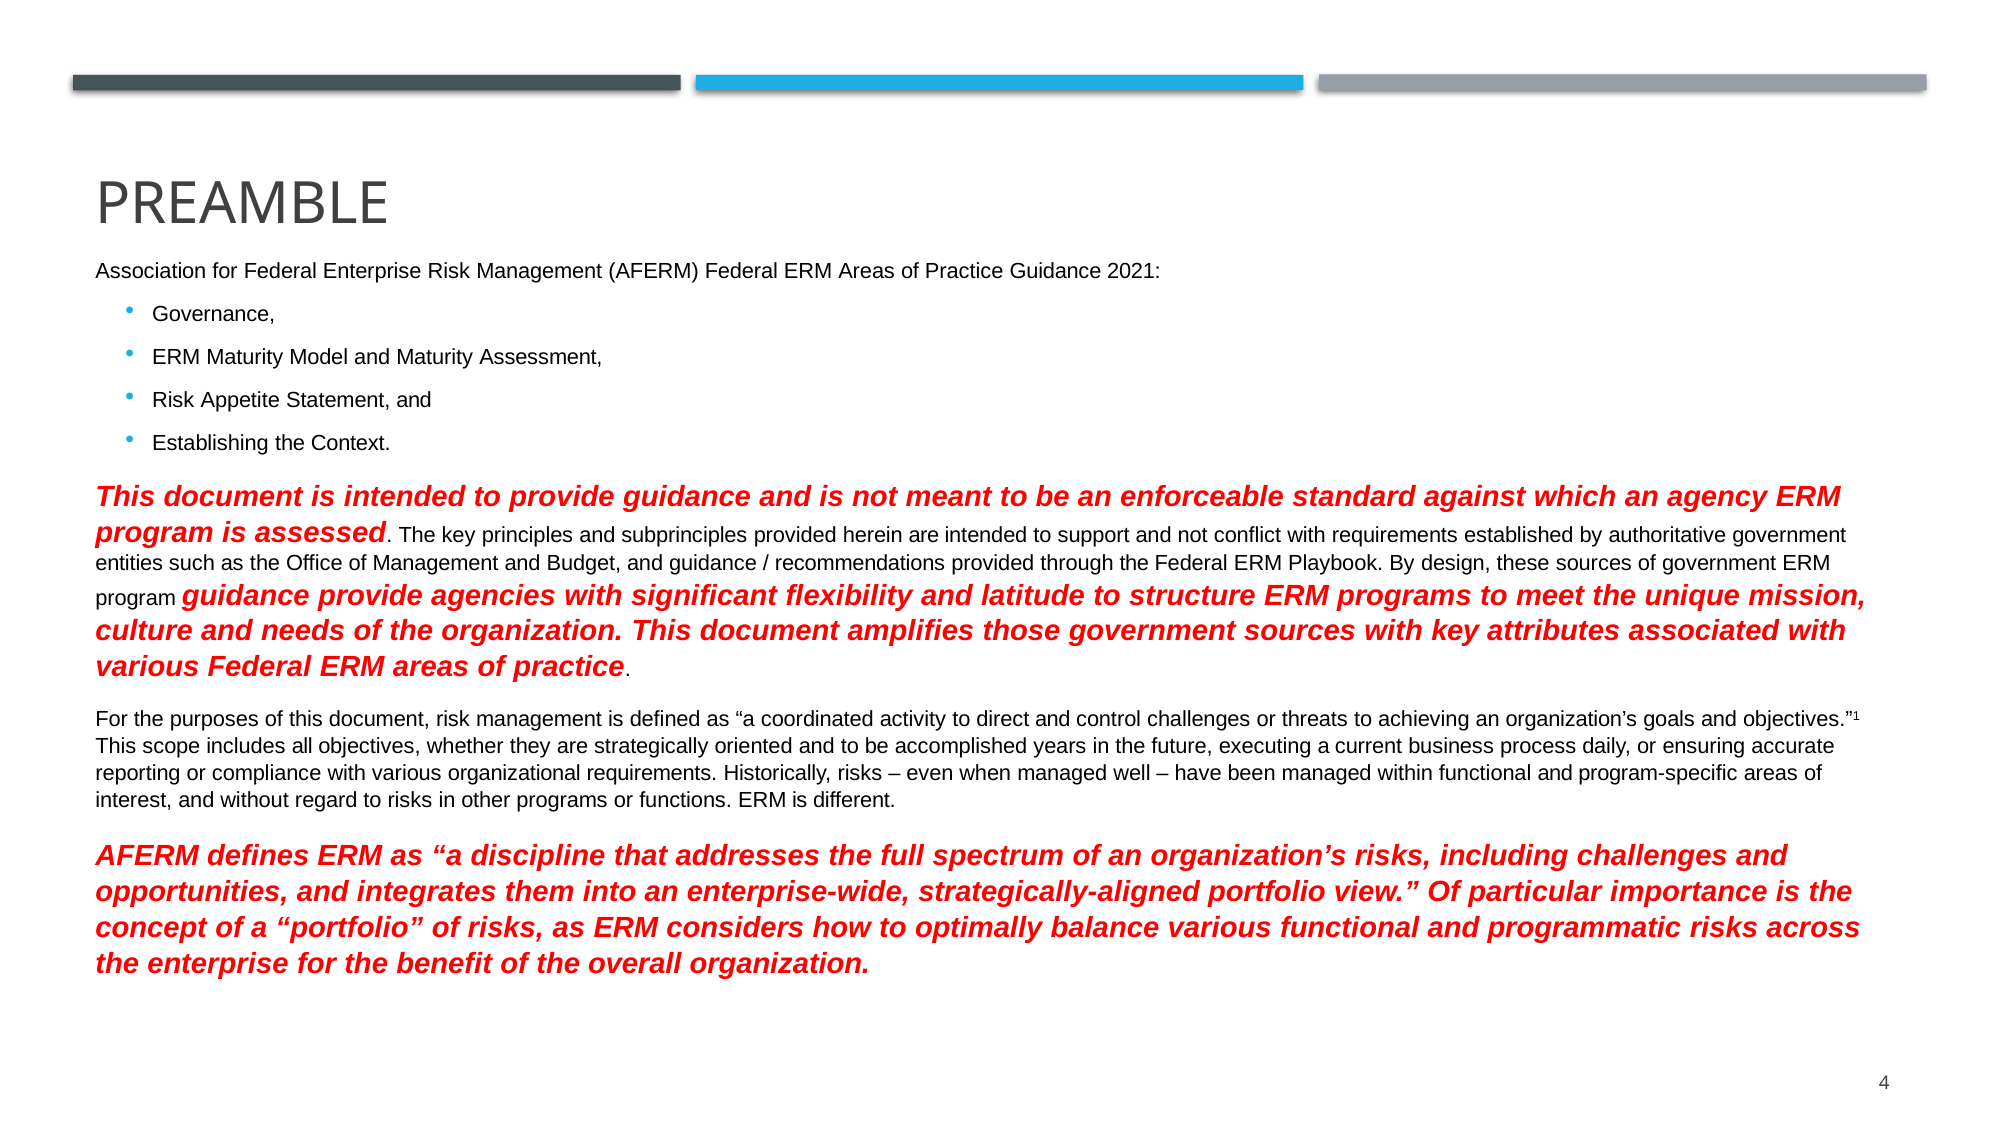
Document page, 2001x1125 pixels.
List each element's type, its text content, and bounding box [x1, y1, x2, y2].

list Preamble Association for Federal Enterprise Risk Management (AFERM) Federal ERM Areas of Practice Guidance 2021: Governance, ERM Maturity Model and Maturity Assessment, Risk Appetite Statement, and Establishing the Context. This document is intended to provide guidance and is not meant to be an enforceable standard against which an agency ERM program is assessed. The key principles and subprinciples provided herein are intended to support and not conflict with requirements established by authoritative government entities such as the Office of Management and Budget, and guidance / recommendations provided through the Federal ERM Playbook. By design, these sources of government ERM program guidance provide agencies with significant flexibility and latitude to structure ERM programs to meet the unique mission, culture and needs of the organization. This document amplifies those government sources with key attributes associated with various Federal ERM areas of practice. For the purposes of this document, risk management is defined as “a coordinated activity to direct and control challenges or threats to achieving an organization’s goals and objectives.”1 This scope includes all objectives, whether they are strategically oriented and to be accomplished years in the future, executing a current business process daily, or ensuring accurate reporting or compliance with various organizational requirements. Historically, risks – even when managed well – have been managed within functional and program-specific areas of interest, and without regard to risks in other programs or functions. ERM is different. AFERM defines ERM as “a discipline that addresses the full spectrum of an organization’s risks, including challenges and opportunities, and integrates them into an enterprise-wide, strategically-aligned portfolio view.” Of particular importance is the concept of a “portfolio” of risks, as ERM considers how to optimally balance various functional and programmatic risks across the enterprise for the benefit of the overall organization. [95, 145, 1905, 980]
slide_number 4 [1732, 1053, 1905, 1114]
